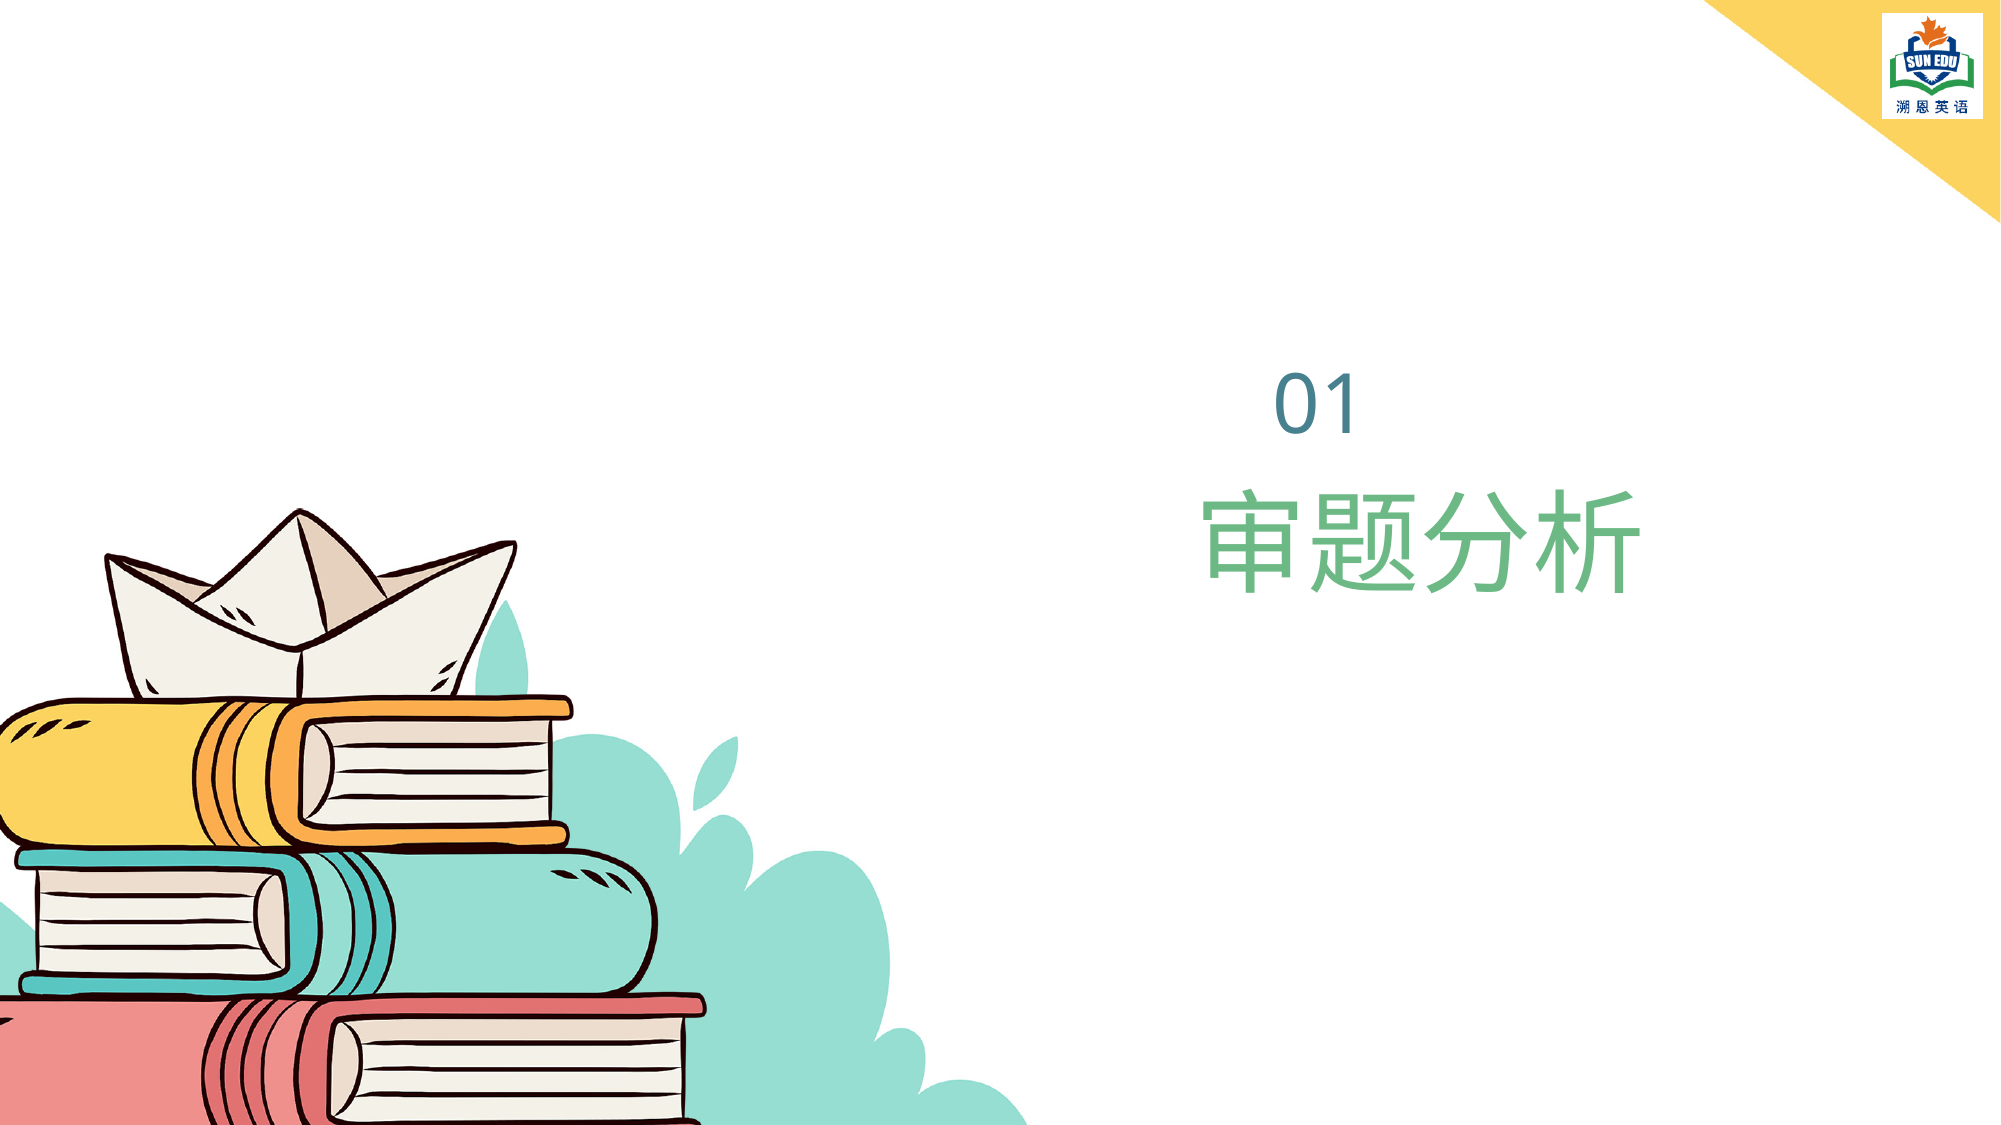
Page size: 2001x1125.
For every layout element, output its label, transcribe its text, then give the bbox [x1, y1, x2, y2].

text_box 01 [1258, 342, 1383, 458]
picture [0, 0, 2001, 1125]
text_box 审题分析 [994, 464, 1845, 615]
